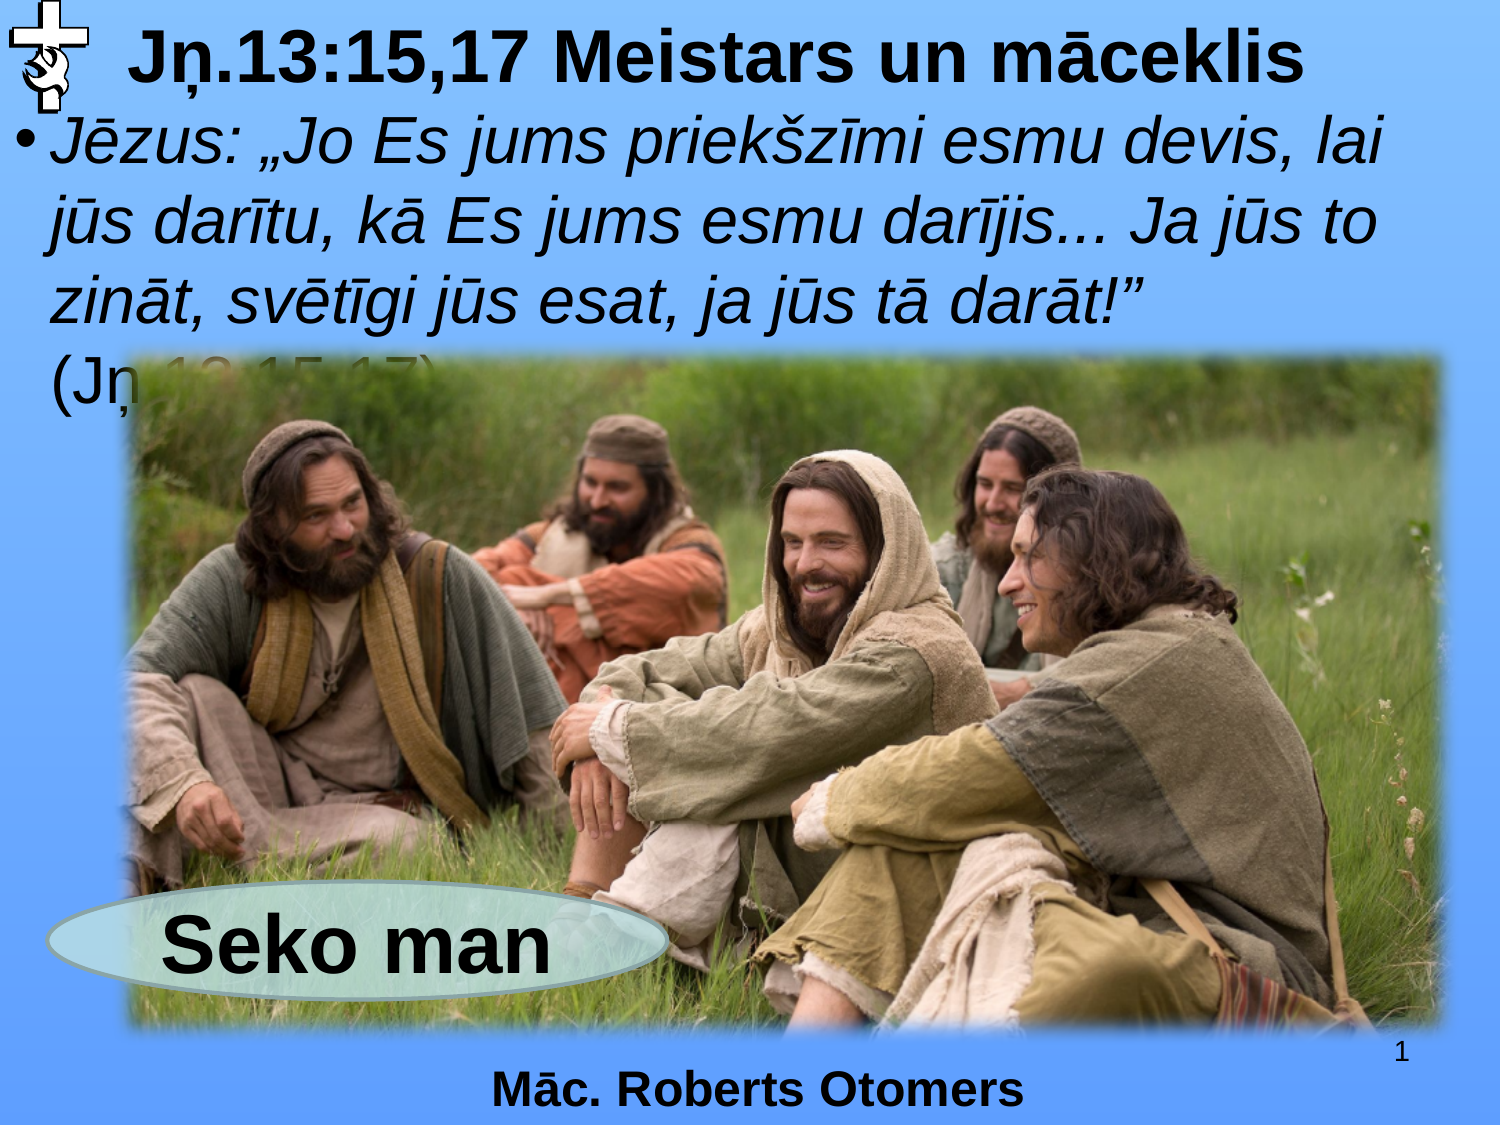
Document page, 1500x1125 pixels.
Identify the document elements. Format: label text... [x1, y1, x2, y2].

picture [8, 0, 90, 114]
text_box Jēzus: „Jo Es jums priekšzīmi esmu devis, lai jūs darītu, kā Es jums esmu darījis... Ja jūs to zināt, svētīgi jūs esat, ja jūs tā darāt!” (Jņ.13:15,17) [0, 89, 1500, 425]
text_box Māc. Roberts Otomers [64, 1049, 1453, 1124]
text_box [90, 0, 456, 89]
picture [111, 337, 1459, 1045]
text_box Seko man [45, 903, 106, 978]
text_box Jņ.13:15,17 Meistars un māceklis [456, 0, 1388, 89]
